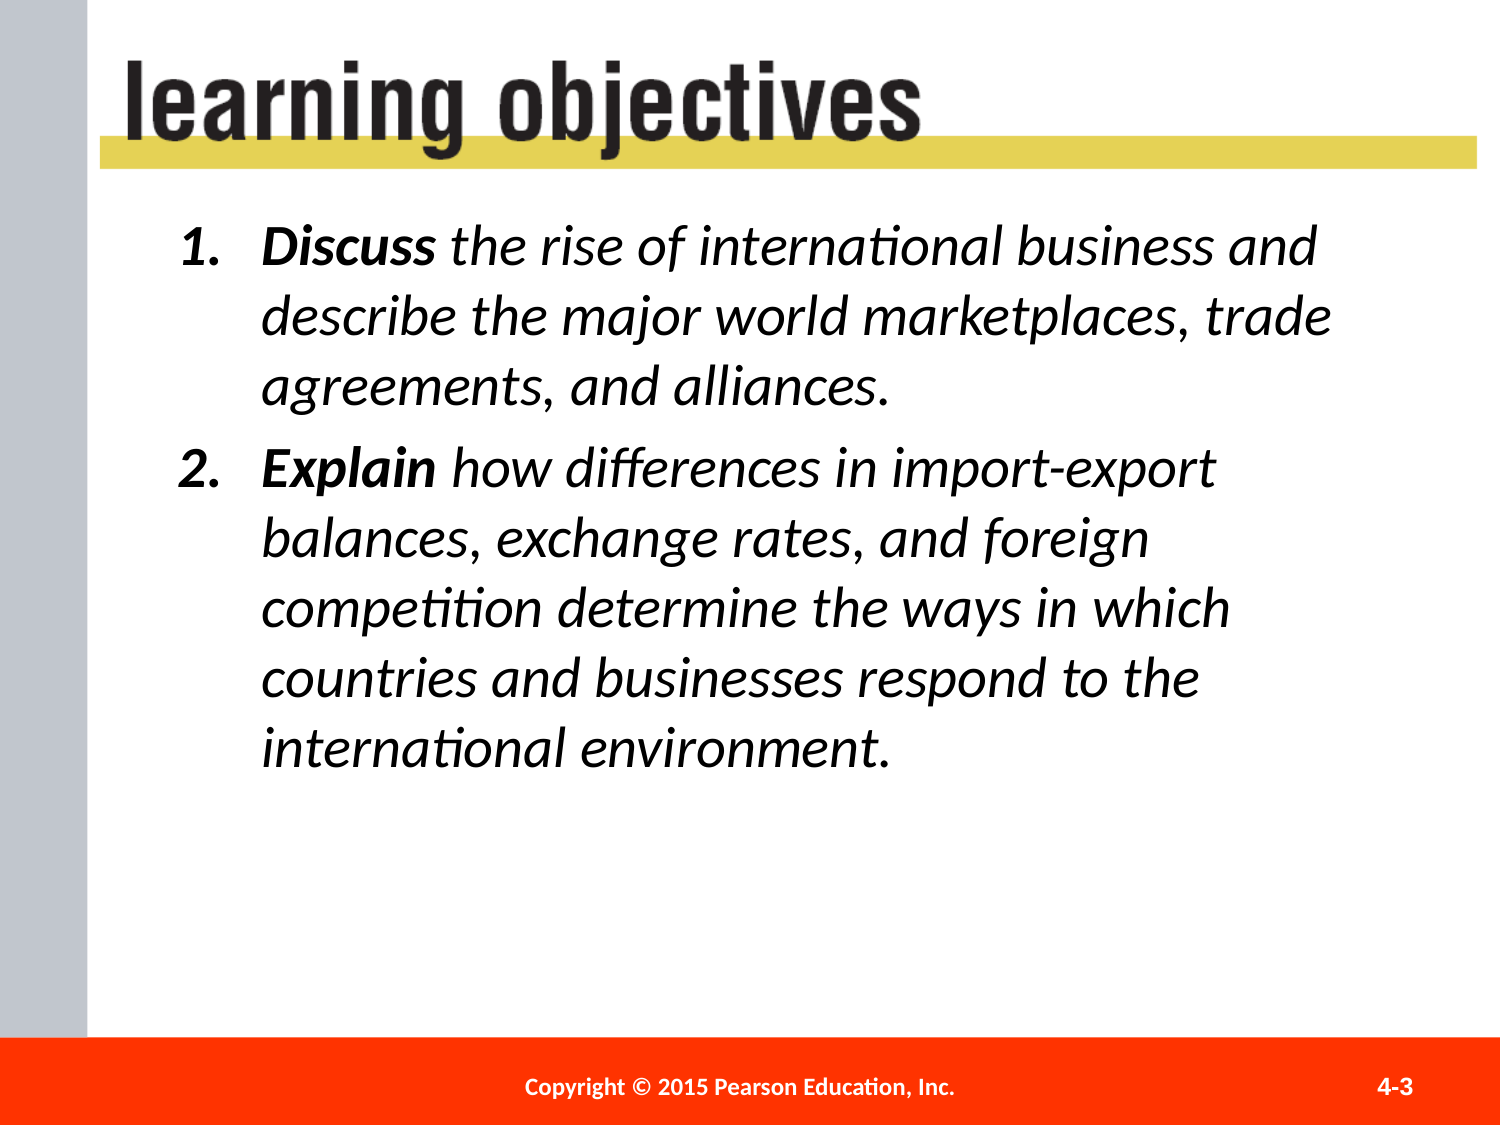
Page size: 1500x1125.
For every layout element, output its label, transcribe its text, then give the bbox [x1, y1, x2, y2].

list Discuss the rise of international business and describe the major world marketplaces, trade agreements, and alliances. Explain how differences in import-export balances, exchange rates, and foreign competition determine the ways in which countries and businesses respond to the international environment. [162, 199, 1426, 976]
